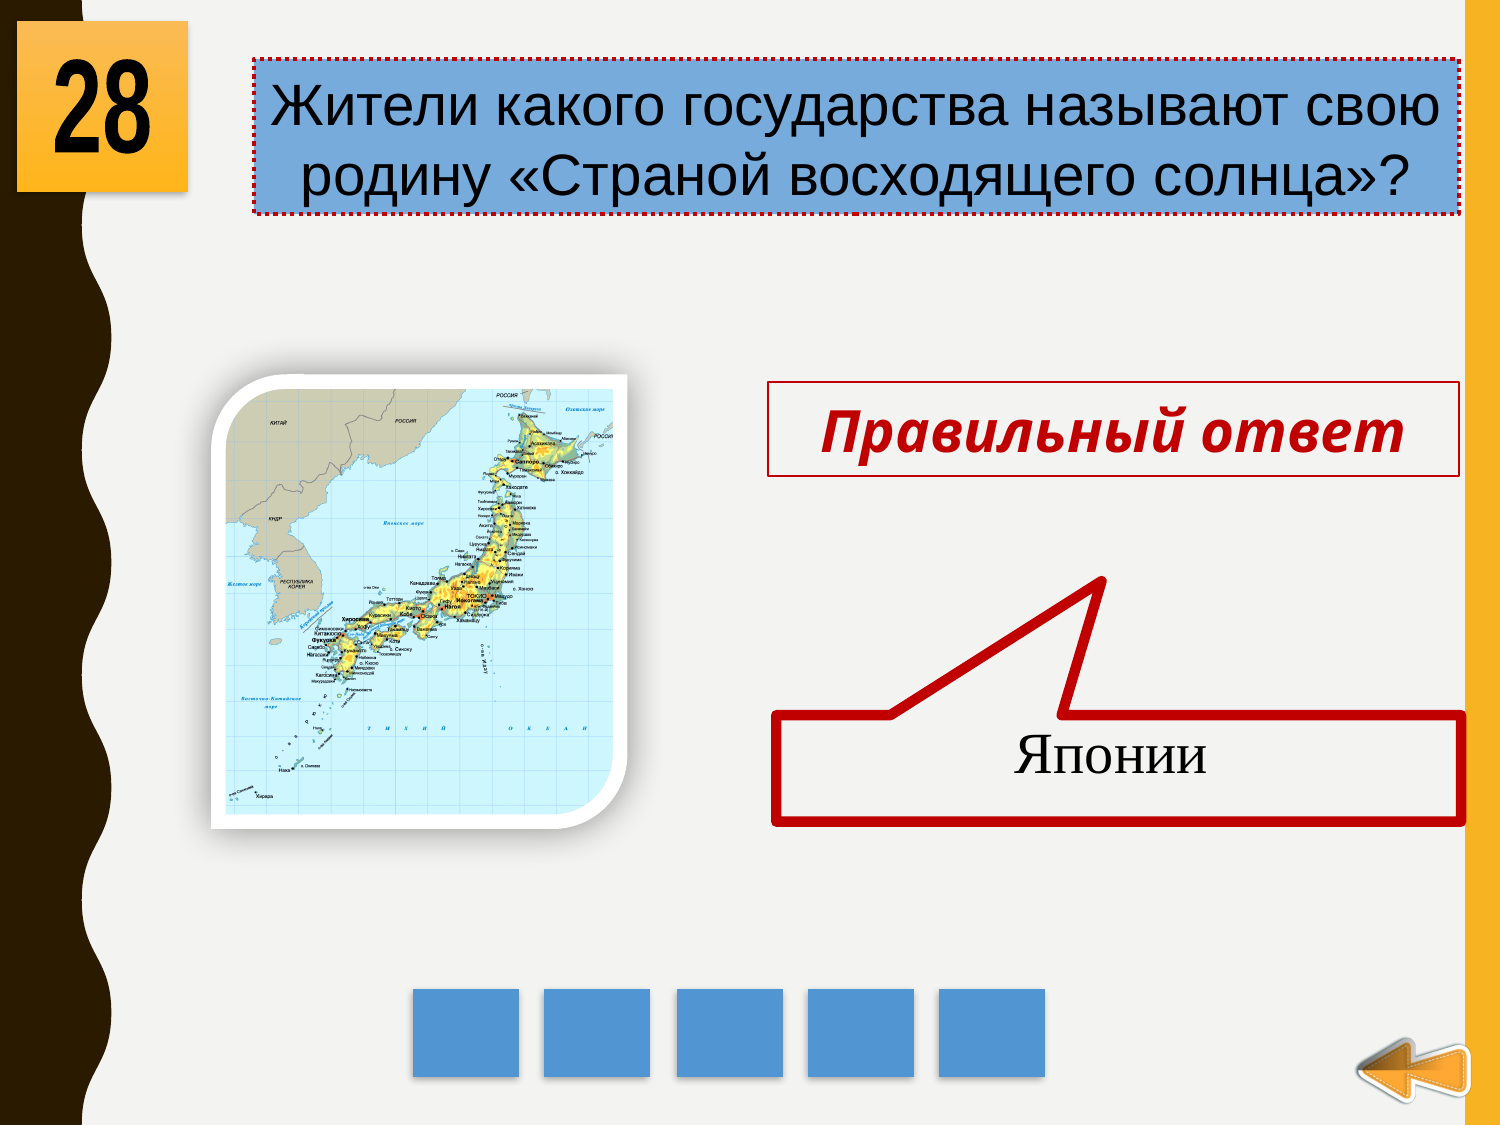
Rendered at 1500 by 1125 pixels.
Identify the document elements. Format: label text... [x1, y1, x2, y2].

text_box [16, 20, 188, 193]
text_box Жители какого государства называют свою родину «Страной восходящего солнца»? [253, 59, 1459, 215]
text_box [412, 988, 519, 1077]
text_box Японии [775, 580, 1463, 823]
text_box [808, 988, 915, 1077]
text_box [938, 988, 1046, 1077]
text_box [543, 988, 650, 1077]
picture [218, 381, 621, 822]
text_box [677, 988, 784, 1077]
text_box Правильный ответ [767, 381, 1460, 477]
picture [1352, 1036, 1472, 1106]
